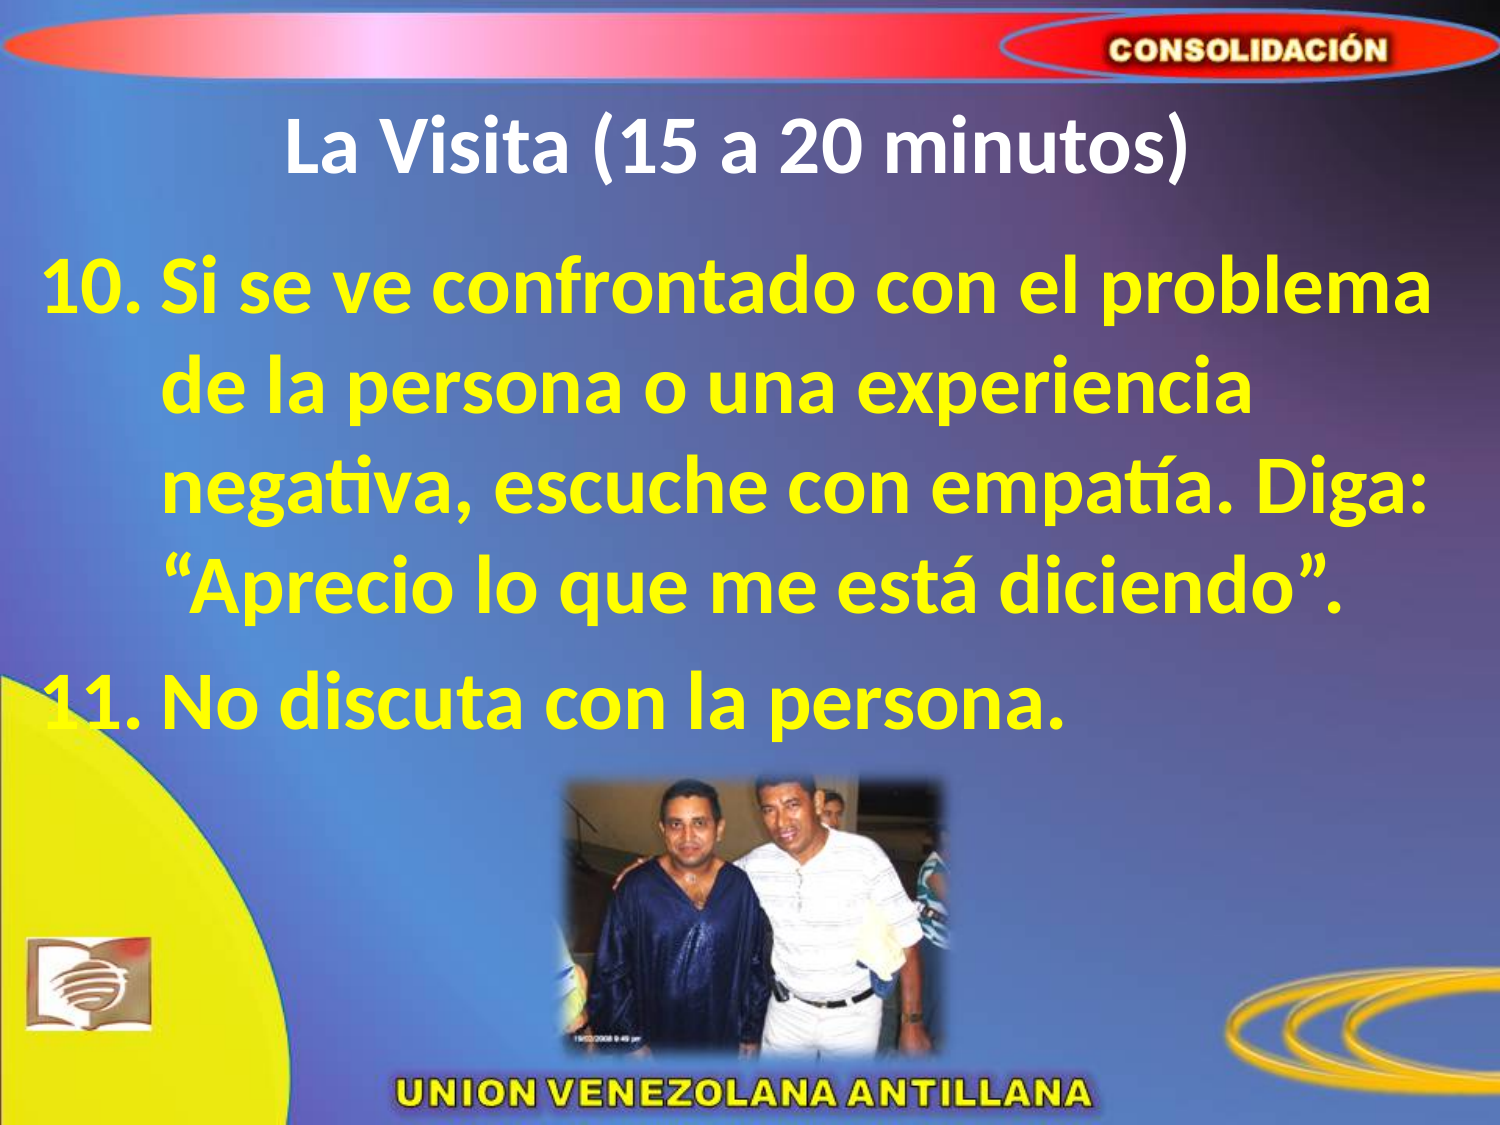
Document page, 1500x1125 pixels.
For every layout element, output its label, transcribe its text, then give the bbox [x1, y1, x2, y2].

picture [0, 0, 1500, 1125]
list Si se ve confrontado con el problema de la persona o una experiencia negativa, escuche con empatía. Diga: “Aprecio lo que me está diciendo”. No discuta con la persona. [23, 235, 1465, 966]
title La Visita (15 a 20 minutos) [0, 46, 1489, 235]
